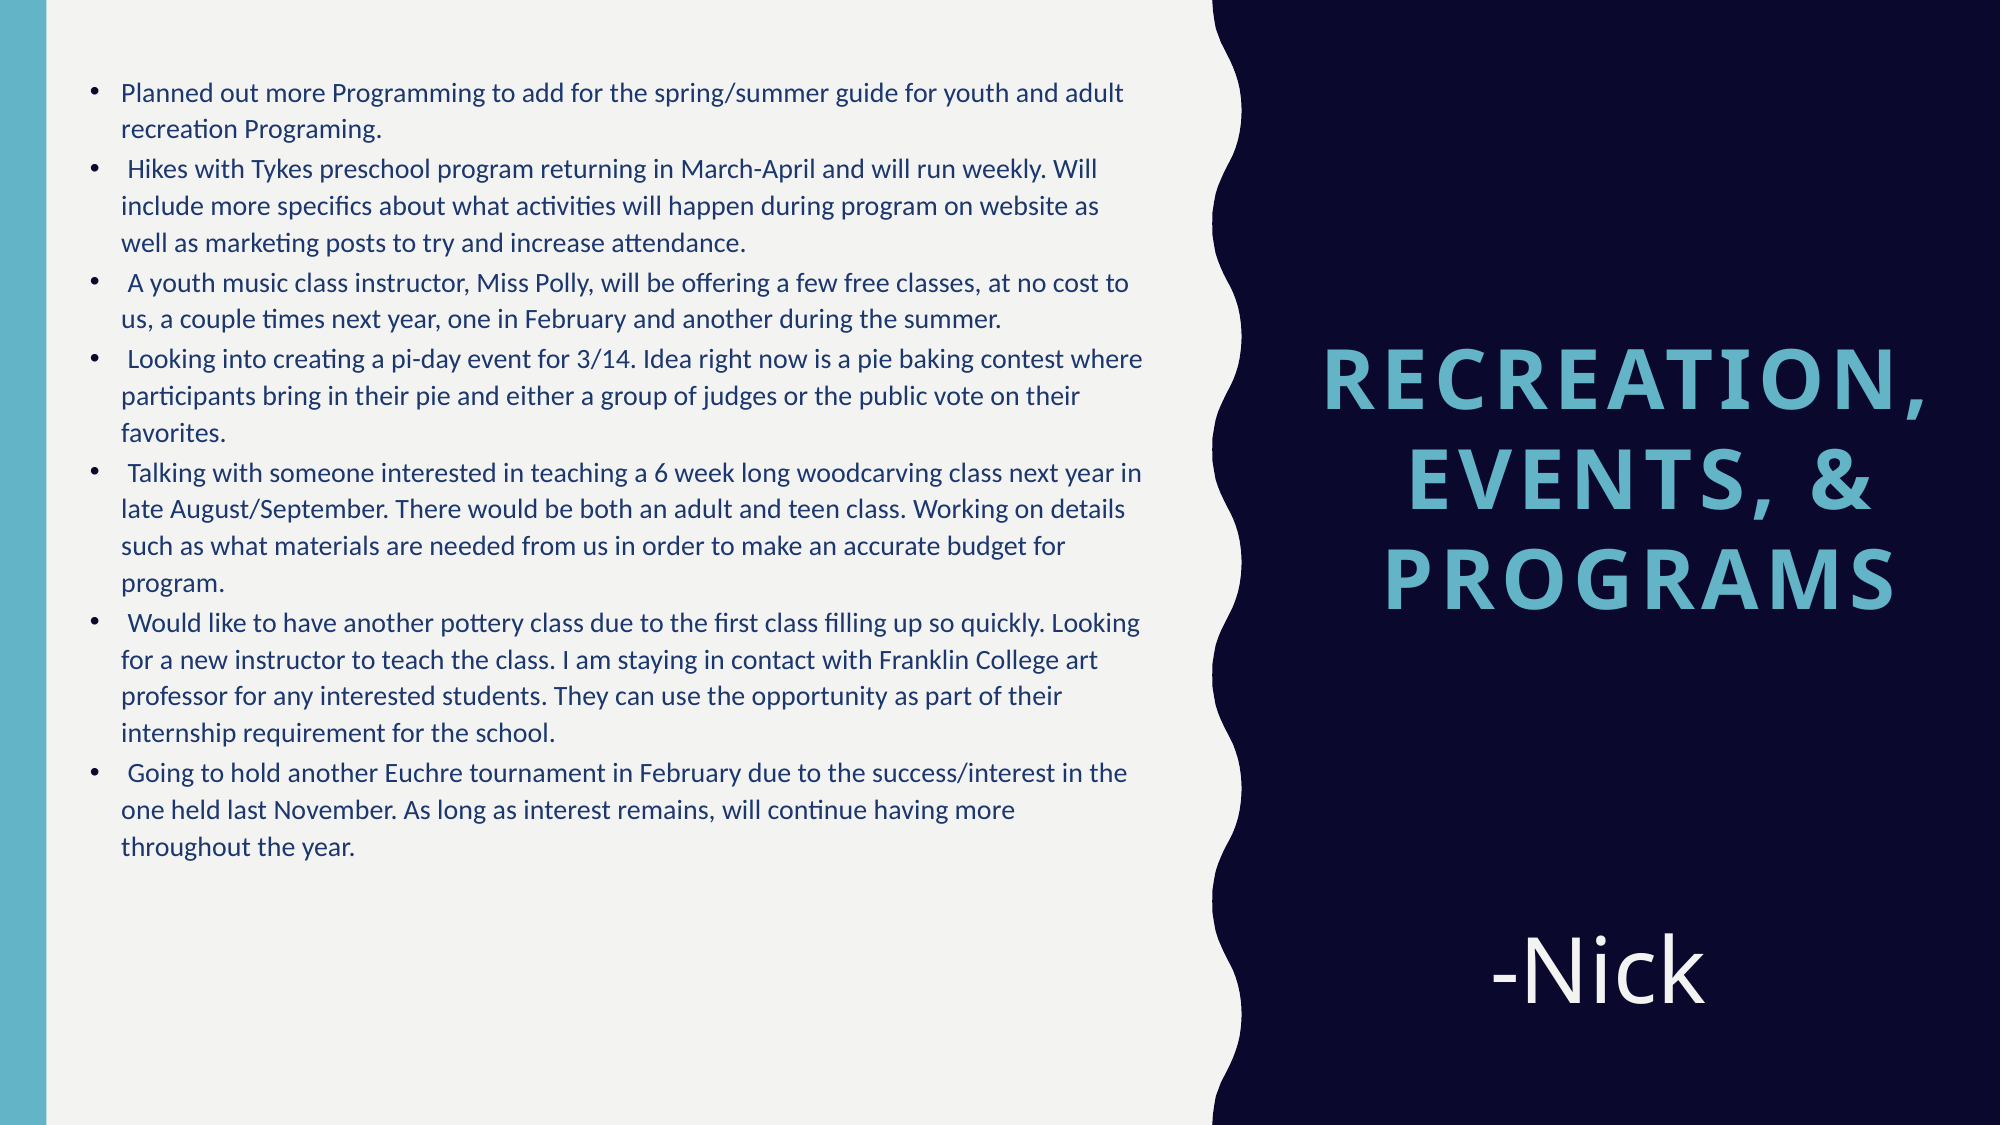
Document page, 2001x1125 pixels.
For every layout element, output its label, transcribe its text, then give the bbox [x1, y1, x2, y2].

list -Nick [1475, 882, 1983, 1125]
title RecreatioN, Events, & pROGRAMS [1227, 537, 2000, 734]
list Planned out more Programming to add for the spring/summer guide for youth and adult recreation Programing. Hikes with Tykes preschool program returning in March-April and will run weekly. Will include more specifics about what activities will happen during program on website as well as marketing posts to try and increase attendance. A youth music class instructor, Miss Polly, will be offering a few free classes, at no cost to us, a couple times next year, one in February and another during the summer. Looking into creating a pi-day event for 3/14. Idea right now is a pie baking contest where participants bring in their pie and either a group of judges or the public vote on their favorites. Talking with someone interested in teaching a 6 week long woodcarving class next year in late August/September. There would be both an adult and teen class. Working on details such as what materials are needed from us in order to make an accurate budget for program. Would like to have another pottery class due to the first class filling up so quickly. Looking for a new instructor to teach the class. I am staying in contact with Franklin College art professor for any interested students. They can use the opportunity as part of their internship requirement for the school. Going to hold another Euchre tournament in February due to the success/interest in the one held last November. As long as interest remains, will continue having more throughout the year. [74, 63, 1162, 935]
